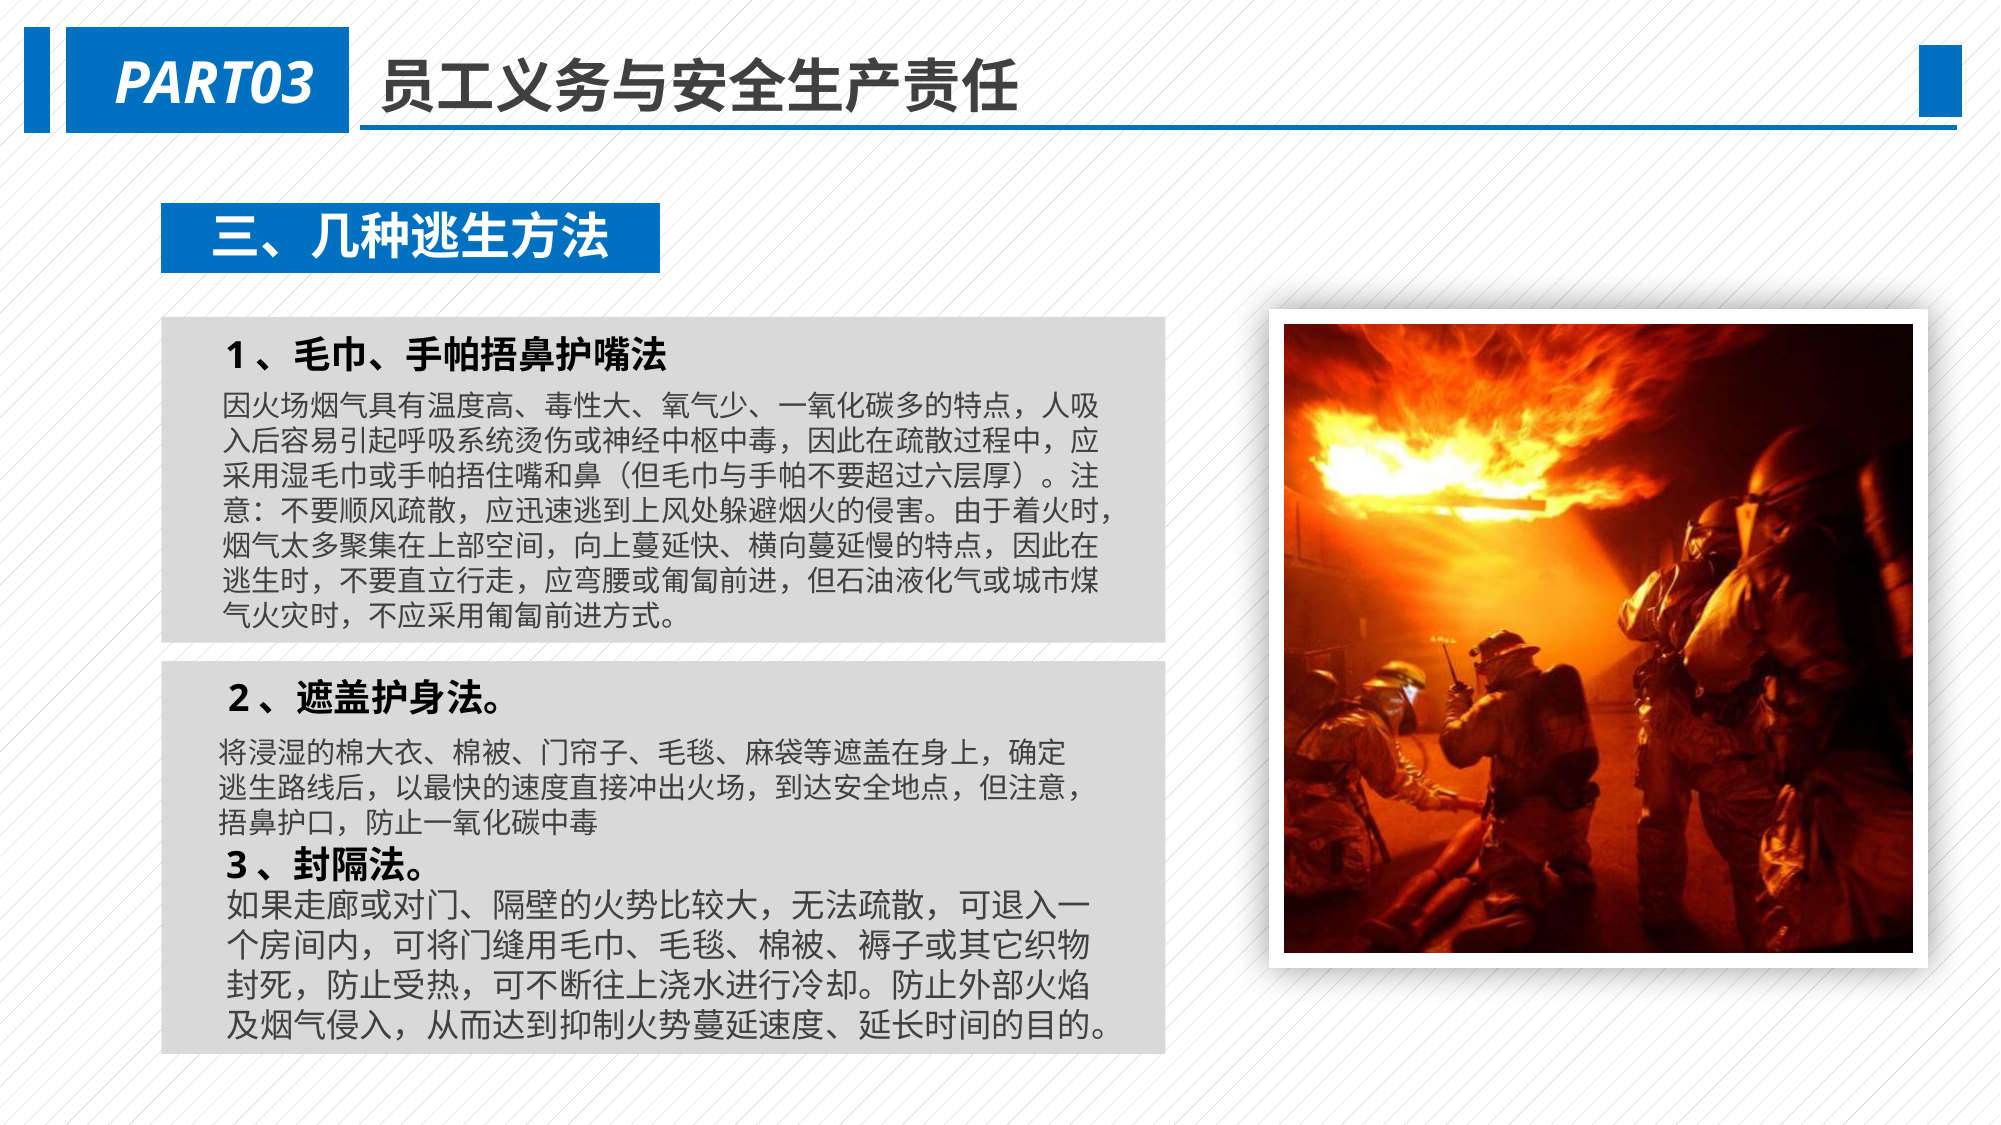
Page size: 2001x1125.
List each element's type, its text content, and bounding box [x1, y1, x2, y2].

text_box [160, 316, 1166, 644]
text_box 1、毛巾、手帕捂鼻护嘴法 [210, 335, 759, 379]
text_box 三、几种逃生方法 [161, 203, 660, 273]
text_box 因火场烟气具有温度高、毒性大、氧气少、一氧化碳多的特点，人吸入后容易引起呼吸系统烫伤或神经中枢中毒，因此在疏散过程中，应采用湿毛巾或手帕捂住嘴和鼻（但毛巾与手帕不要超过六层厚）。注意：不要顺风疏散，应迅速逃到上风处躲避烟火的侵害。由于着火时，烟气太多聚集在上部空间，向上蔓延快、横向蔓延慢的特点，因此在逃生时，不要直立行走，应弯腰或匍匐前进，但石油液化气或城市煤气火灾时，不应采用匍匐前进方式。 [207, 379, 1141, 640]
picture [1276, 316, 1921, 961]
text_box [160, 660, 1166, 1055]
text_box 将浸湿的棉大衣、棉被、门帘子、毛毯、麻袋等遮盖在身上，确定逃生路线后，以最快的速度直接冲出火场，到达安全地点，但注意，捂鼻护口，防止一氧化碳中毒 [203, 727, 1084, 848]
text_box 2、遮盖护身法。 [213, 678, 620, 726]
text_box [25, 28, 1961, 132]
text_box 如果走廊或对门、隔壁的火势比较大，无法疏散，可退入一个房间内，可将门缝用毛巾、毛毯、棉被、褥子或其它织物封死，防止受热，可不断往上浇水进行冷却。防止外部火焰及烟气侵入，从而达到抑制火势蔓延速度、延长时间的目的。 [211, 877, 1115, 1092]
text_box 3、封隔法。 [211, 845, 459, 877]
